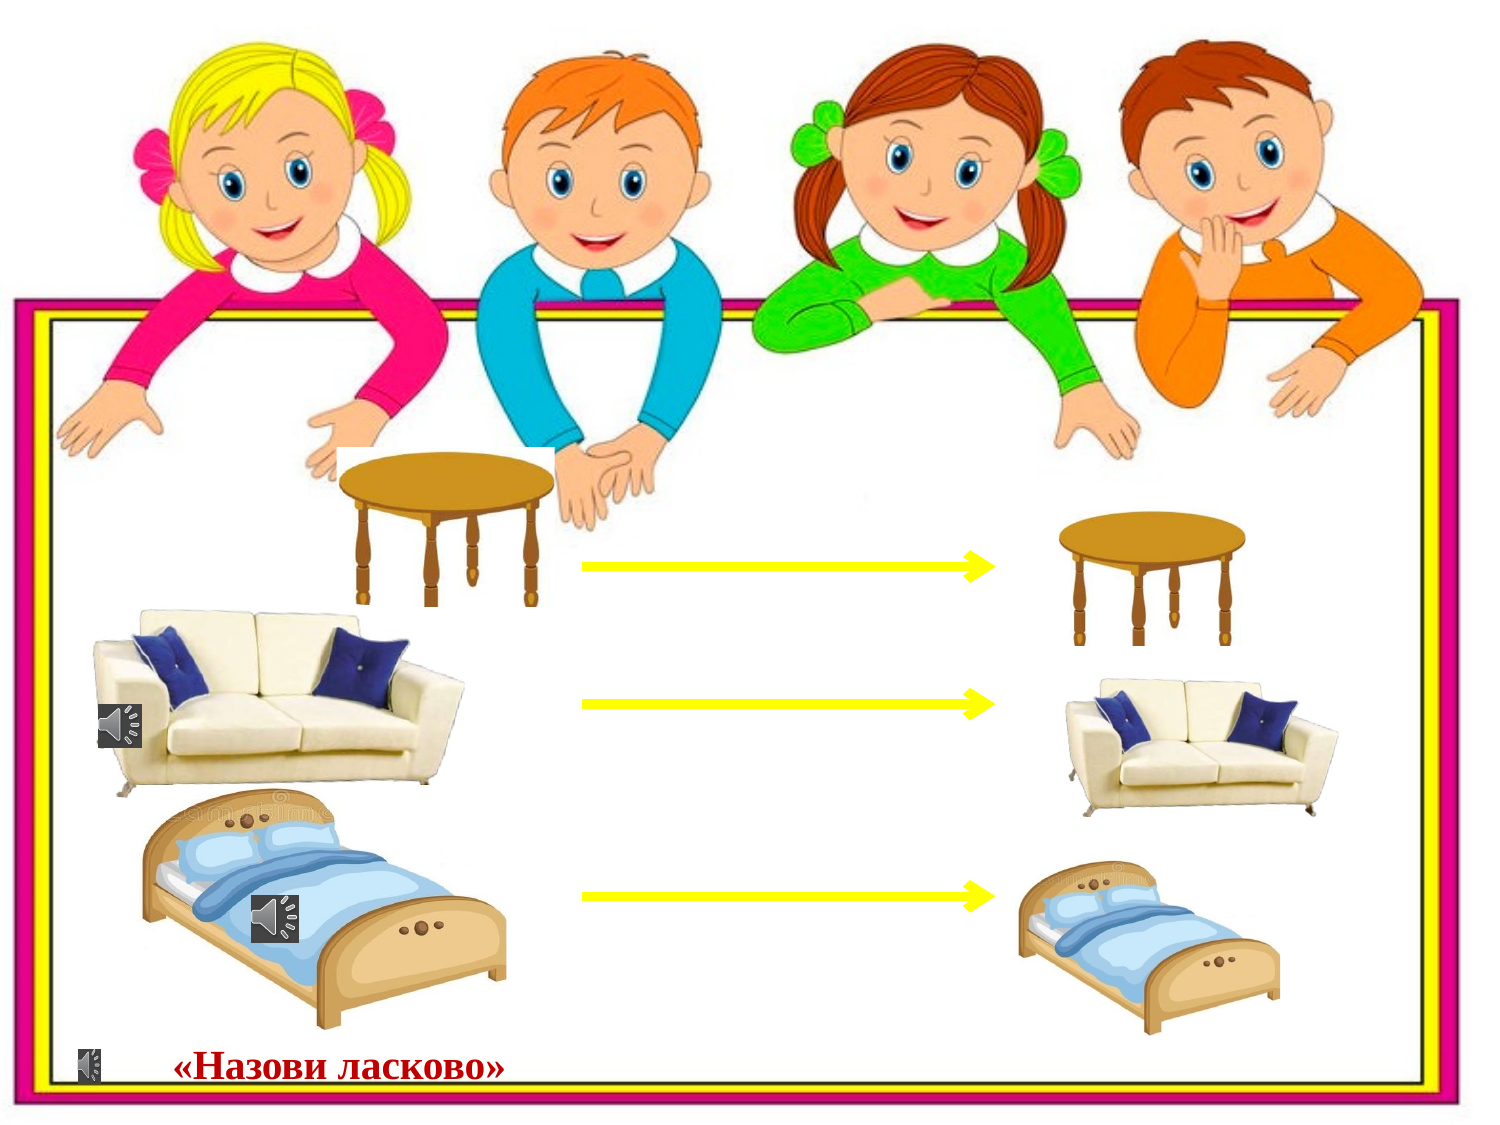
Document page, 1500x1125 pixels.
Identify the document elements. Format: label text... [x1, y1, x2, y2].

picture [0, 0, 1500, 1125]
title «Назови ласково» [65, 1030, 614, 1096]
